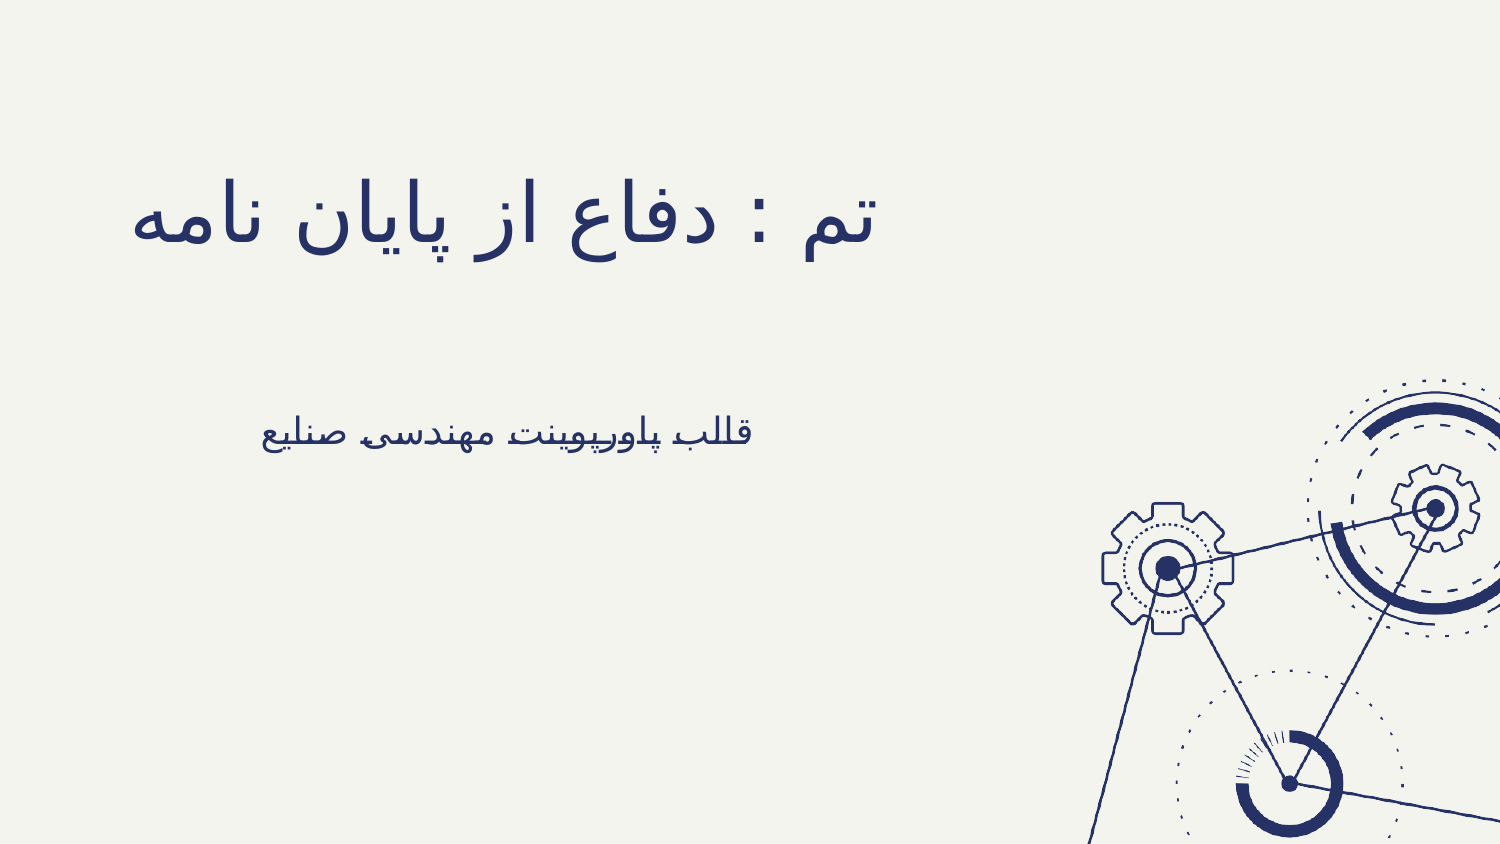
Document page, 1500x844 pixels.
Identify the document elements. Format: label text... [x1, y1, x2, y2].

text_box قالب پاورپوینت مهندسی صنایع [129, 404, 756, 452]
title تم : دفاع از پایان نامه [129, 138, 1038, 282]
picture [1087, 379, 1500, 844]
